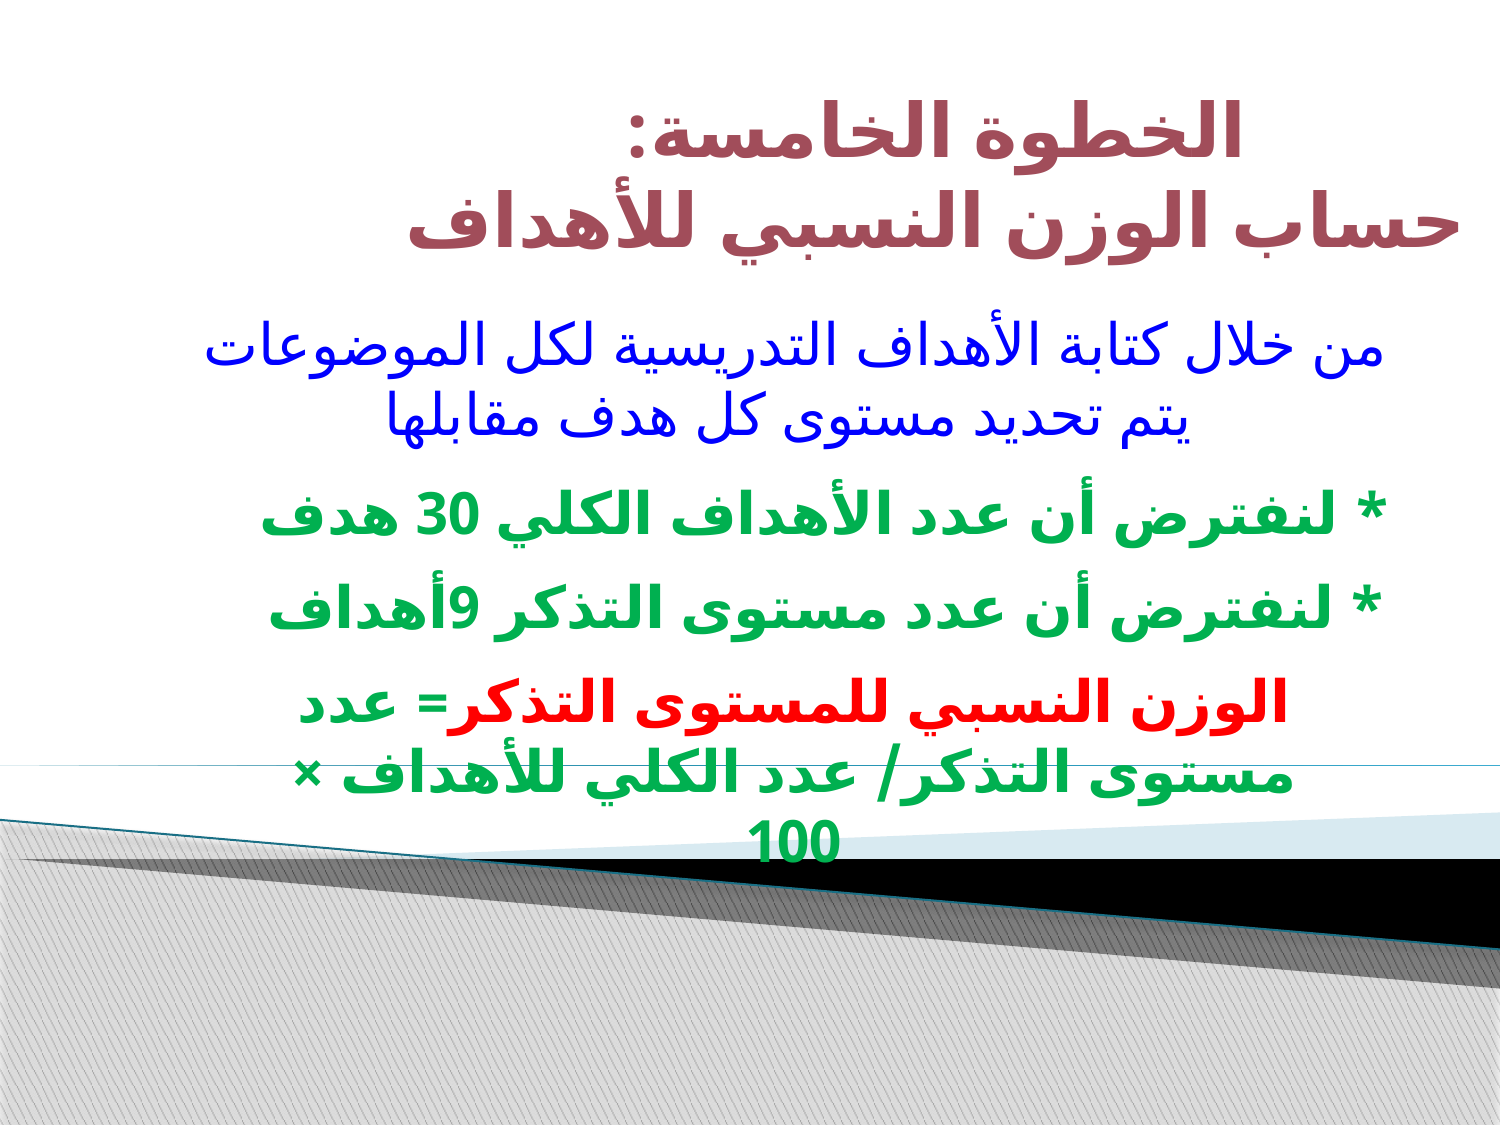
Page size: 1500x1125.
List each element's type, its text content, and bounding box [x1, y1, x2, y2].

text_box * لنفترض أن عدد الأهداف الكلي 30 هدف [244, 468, 1405, 554]
text_box الخطوة الخامسة: حساب الوزن النسبي للأهداف [390, 74, 1482, 270]
text_box الوزن النسبي للمستوى التذكر= عدد مستوى التذكر/ عدد الكلي للأهداف × 100 [222, 656, 1366, 882]
picture [279, 882, 1500, 989]
text_box * لنفترض أن عدد مستوى التذكر 9أهداف [236, 562, 1400, 648]
picture [5, 859, 222, 877]
text_box من خلال كتابة الأهداف التدريسية لكل الموضوعات يتم تحديد مستوى كل هدف مقابلها [173, 299, 1403, 455]
